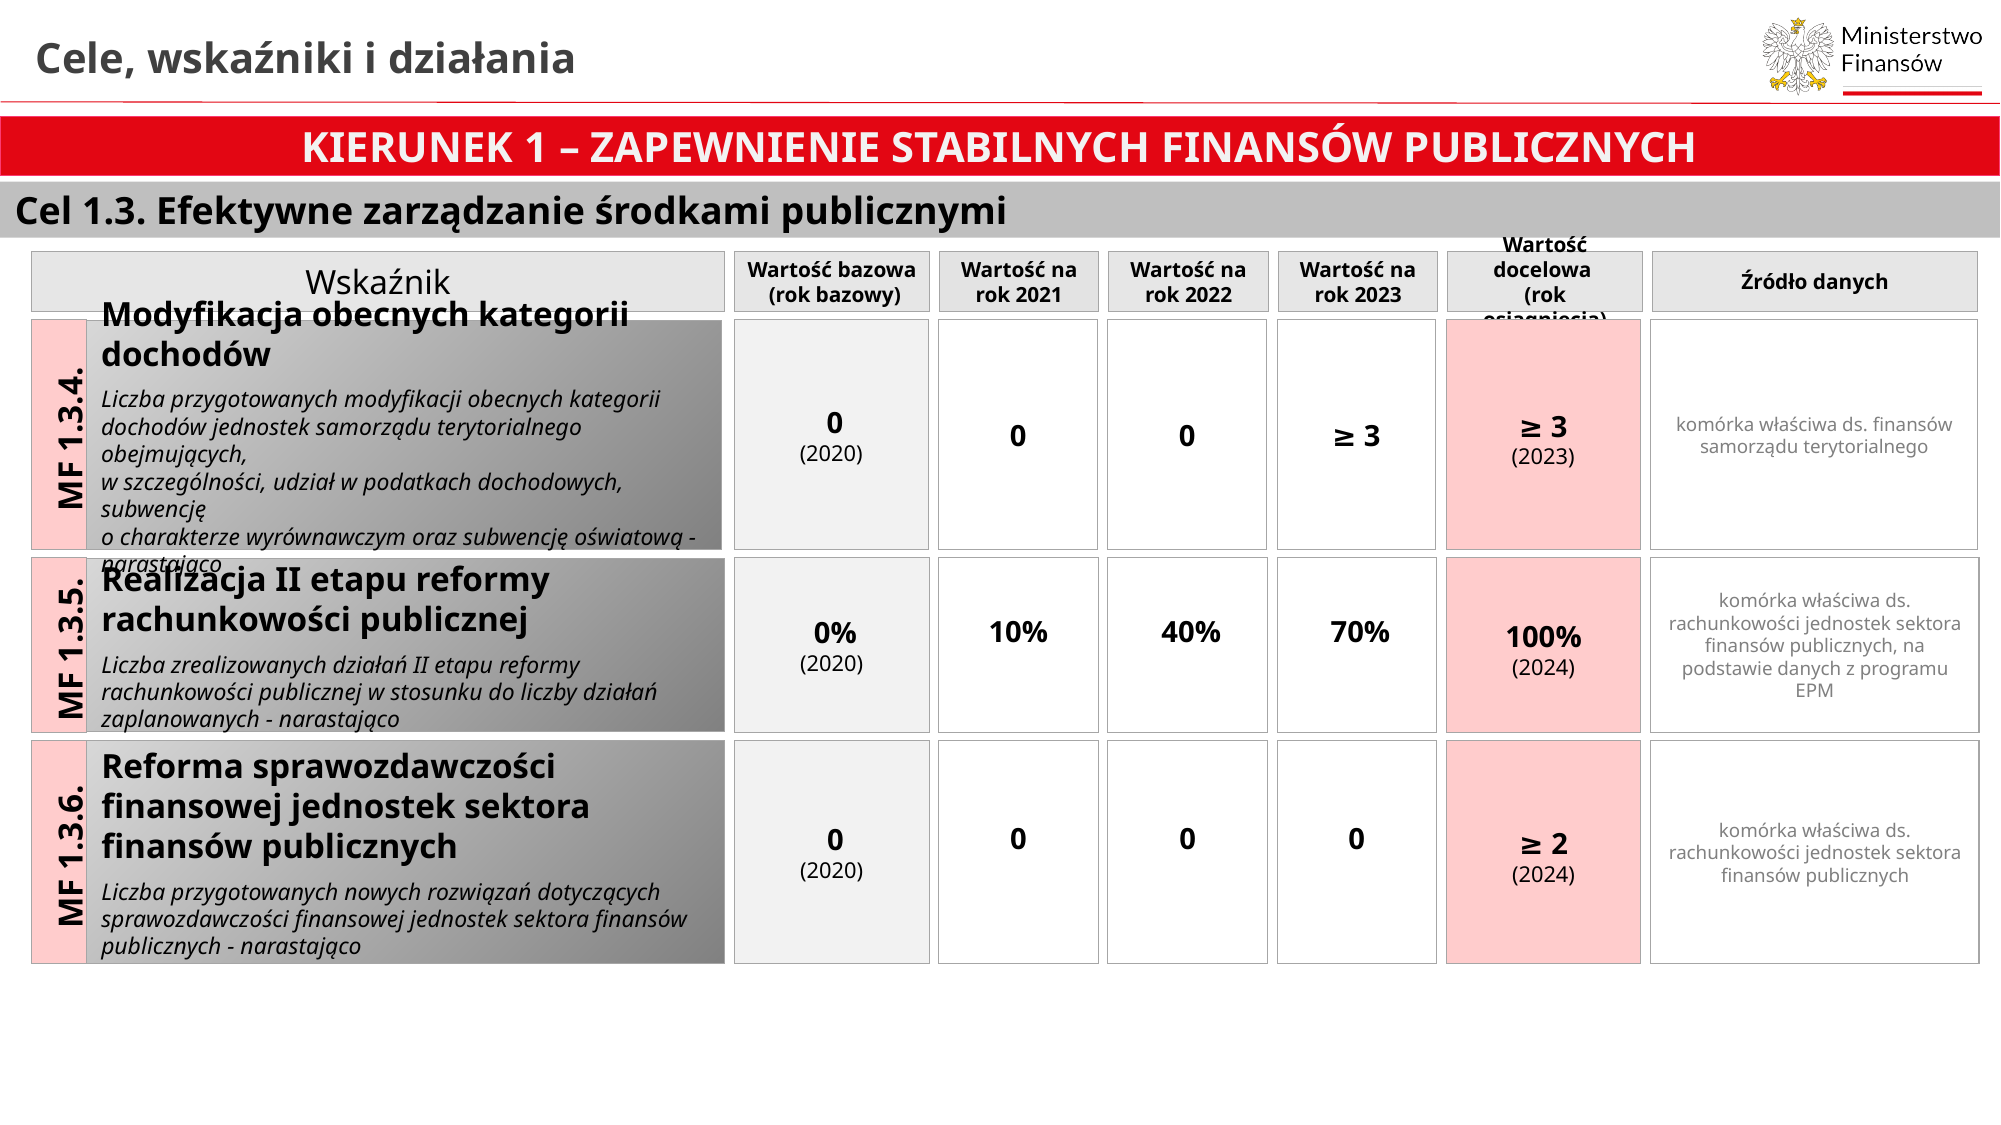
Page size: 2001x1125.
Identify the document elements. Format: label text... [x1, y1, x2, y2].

text_box Wartość na rok 2022 [1108, 251, 1269, 312]
text_box 0 [938, 319, 1098, 550]
picture [1743, 0, 2000, 101]
picture [1743, 104, 2000, 114]
text_box Wartość docelowa (rok osiągnięcia) [1447, 251, 1643, 312]
text_box 100% (2024) [1446, 557, 1641, 733]
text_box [31, 319, 722, 550]
text_box Źródło danych [1652, 251, 1978, 312]
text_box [31, 740, 725, 964]
text_box 40% [1107, 557, 1268, 733]
text_box 0 [938, 740, 1099, 964]
text_box ≥ 2 (2024) [1446, 740, 1641, 964]
text_box Wartość na rok 2021 [939, 251, 1099, 312]
text_box ≥ 3 (2023) [1446, 319, 1641, 550]
text_box komórka właściwa ds. finansów samorządu terytorialnego [1650, 319, 1978, 550]
text_box 0 (2020) [734, 740, 930, 964]
text_box 0 [1107, 319, 1267, 550]
text_box Cele, wskaźniki i działania [31, 24, 1549, 89]
text_box Wartość na rok 2023 [1278, 251, 1438, 312]
text_box ≥ 3 [1277, 319, 1436, 550]
text_box komórka właściwa ds. rachunkowości jednostek sektora finansów publicznych [1650, 740, 1980, 964]
text_box 0 (2020) [734, 319, 929, 550]
text_box 70% [1277, 557, 1437, 733]
text_box 10% [938, 557, 1099, 733]
text_box komórka właściwa ds. rachunkowości jednostek sektora finansów publicznych, na podstawie danych z programu EPM [1650, 557, 1980, 733]
text_box Wskaźnik [31, 251, 725, 312]
text_box 0% (2020) [734, 557, 930, 733]
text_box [31, 557, 725, 733]
text_box 0 [1277, 740, 1437, 964]
text_box Wartość bazowa (rok bazowy) [734, 251, 930, 312]
text_box KIERUNEK 1 – ZAPEWNIENIE STABILNYCH FINANSÓW PUBLICZNYCH [0, 116, 2000, 176]
text_box 0 [1107, 740, 1268, 964]
text_box Cel 1.3. Efektywne zarządzanie środkami publicznymi [0, 181, 2000, 238]
